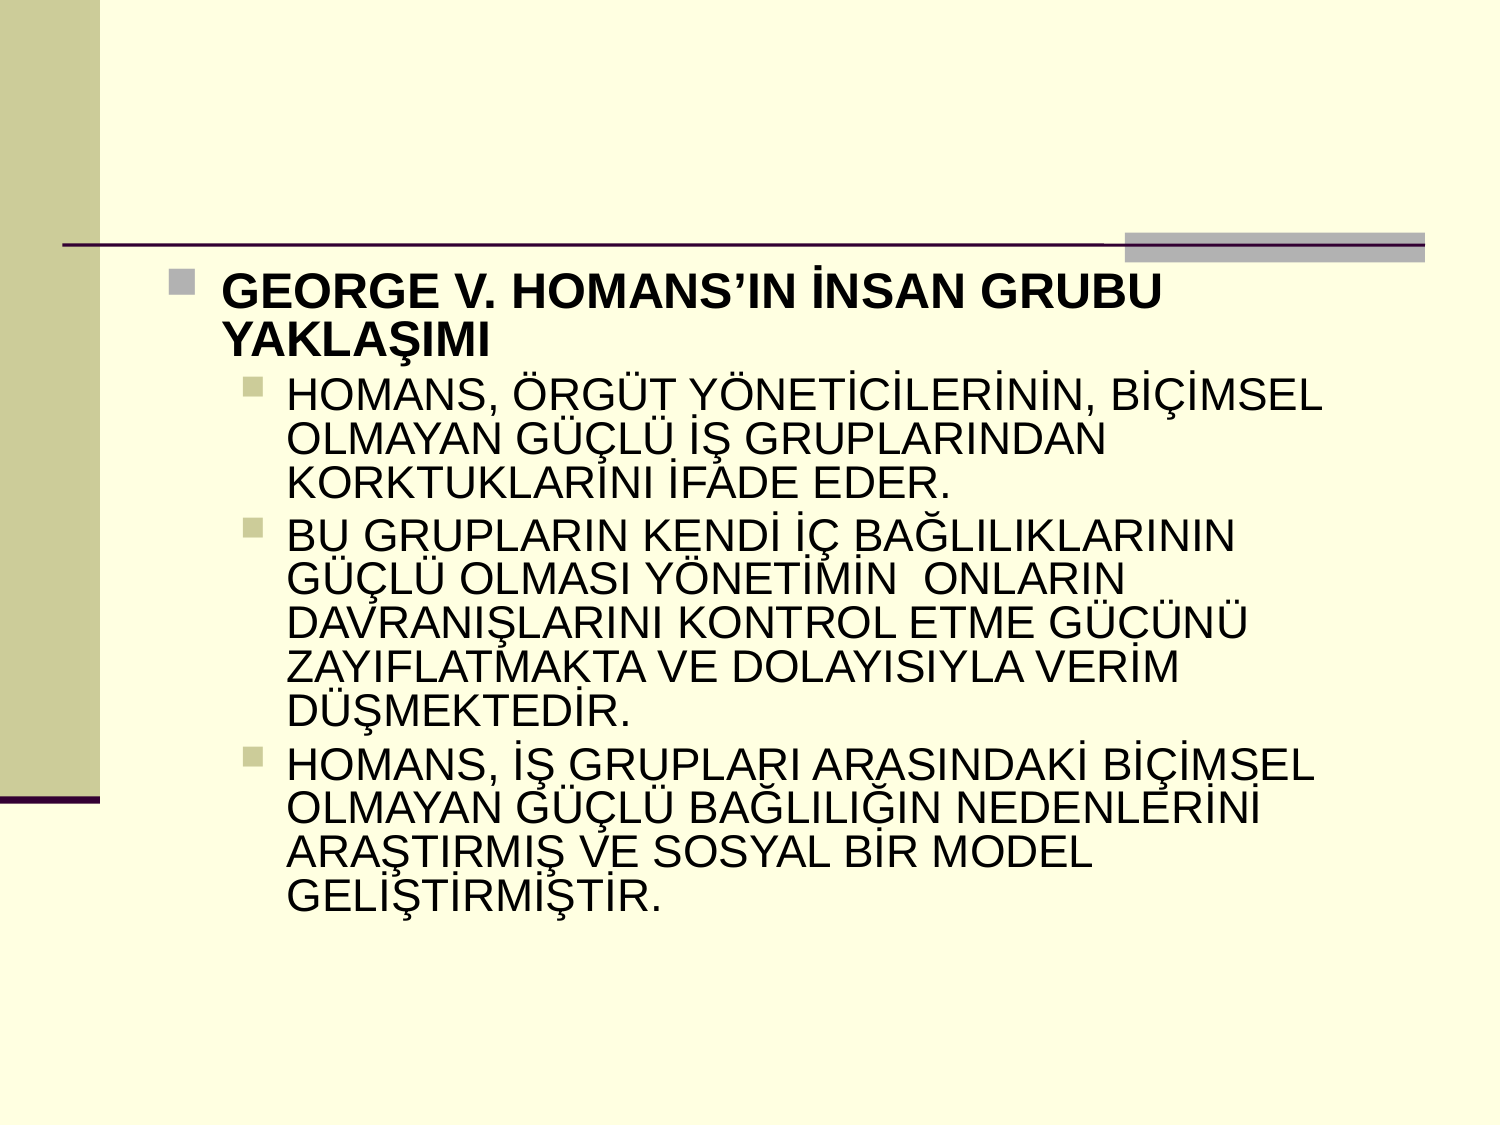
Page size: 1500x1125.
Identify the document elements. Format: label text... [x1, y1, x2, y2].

list GEORGE V. HOMANS’IN İNSAN GRUBU YAKLAŞIMI HOMANS, ÖRGÜT YÖNETİCİLERİNİN, BİÇİMSEL OLMAYAN GÜÇLÜ İŞ GRUPLARINDAN KORKTUKLARINI İFADE EDER. BU GRUPLARIN KENDİ İÇ BAĞLILIKLARININ GÜÇLÜ OLMASI YÖNETİMİN ONLARIN DAVRANIŞLARINI KONTROL ETME GÜCÜNÜ ZAYIFLATMAKTA VE DOLAYISIYLA VERİM DÜŞMEKTEDİR. HOMANS, İŞ GRUPLARI ARASINDAKİ BİÇİMSEL OLMAYAN GÜÇLÜ BAĞLILIĞIN NEDENLERİNİ ARAŞTIRMIŞ VE SOSYAL BİR MODEL GELİŞTİRMİŞTİR. [149, 262, 1426, 1006]
